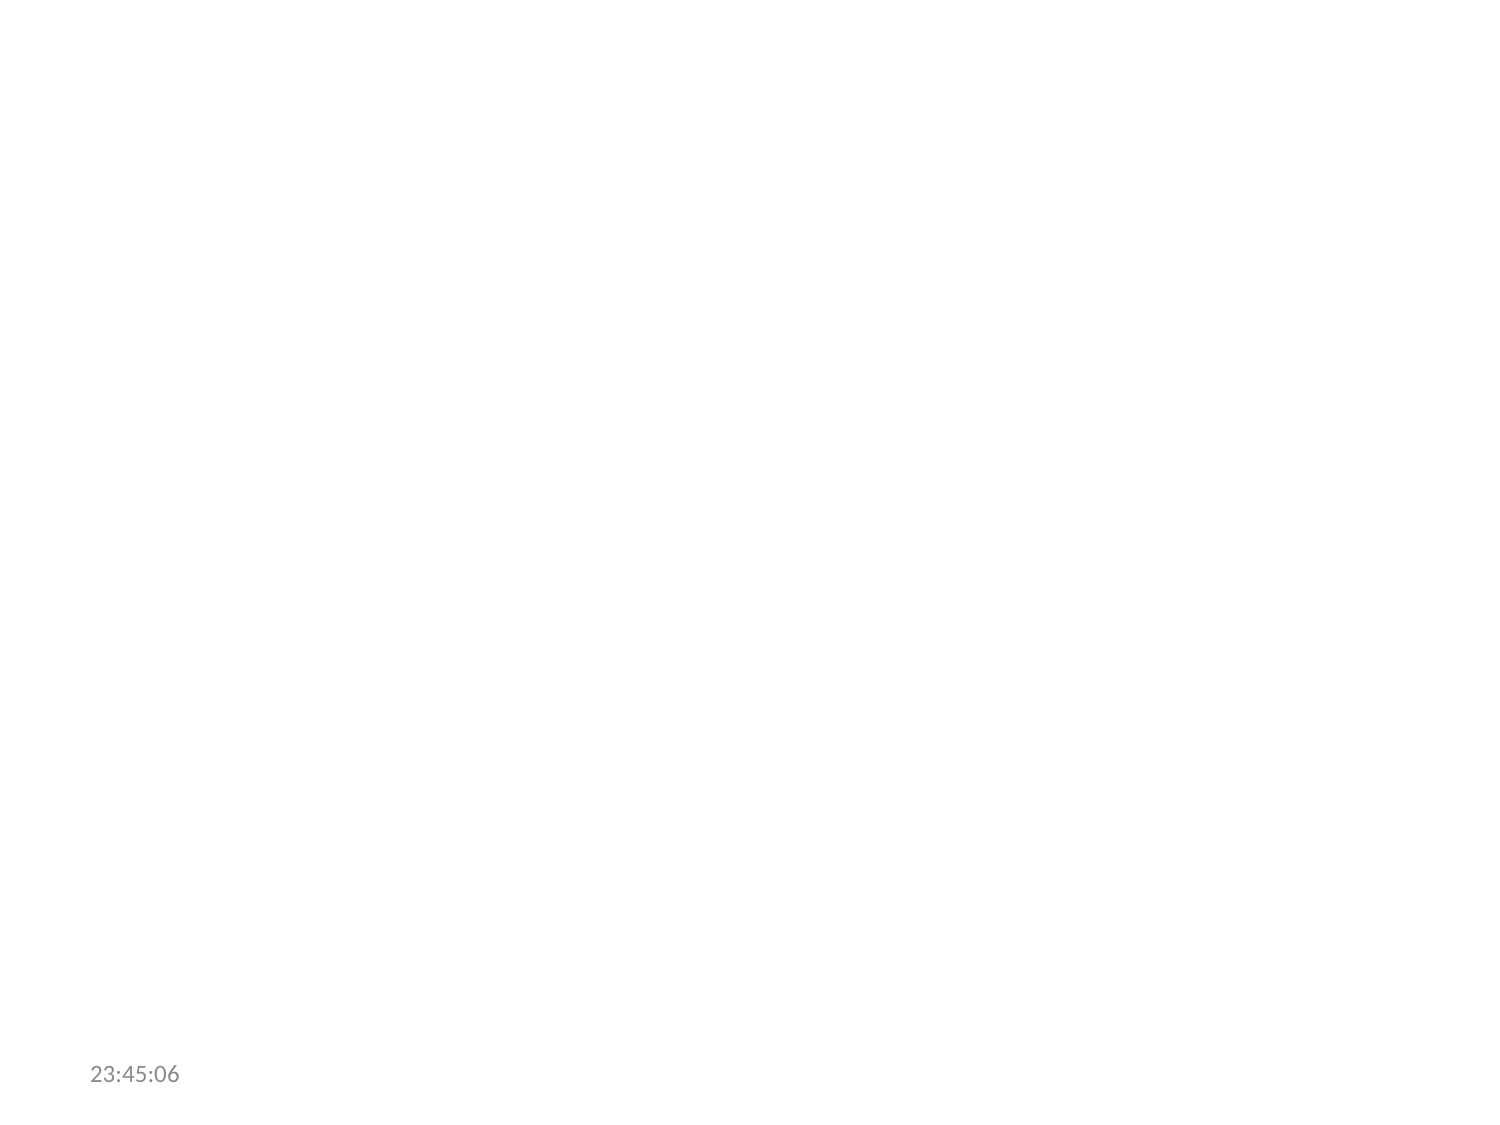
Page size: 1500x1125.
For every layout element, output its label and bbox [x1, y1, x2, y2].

slide_number [75, 1042, 425, 1103]
